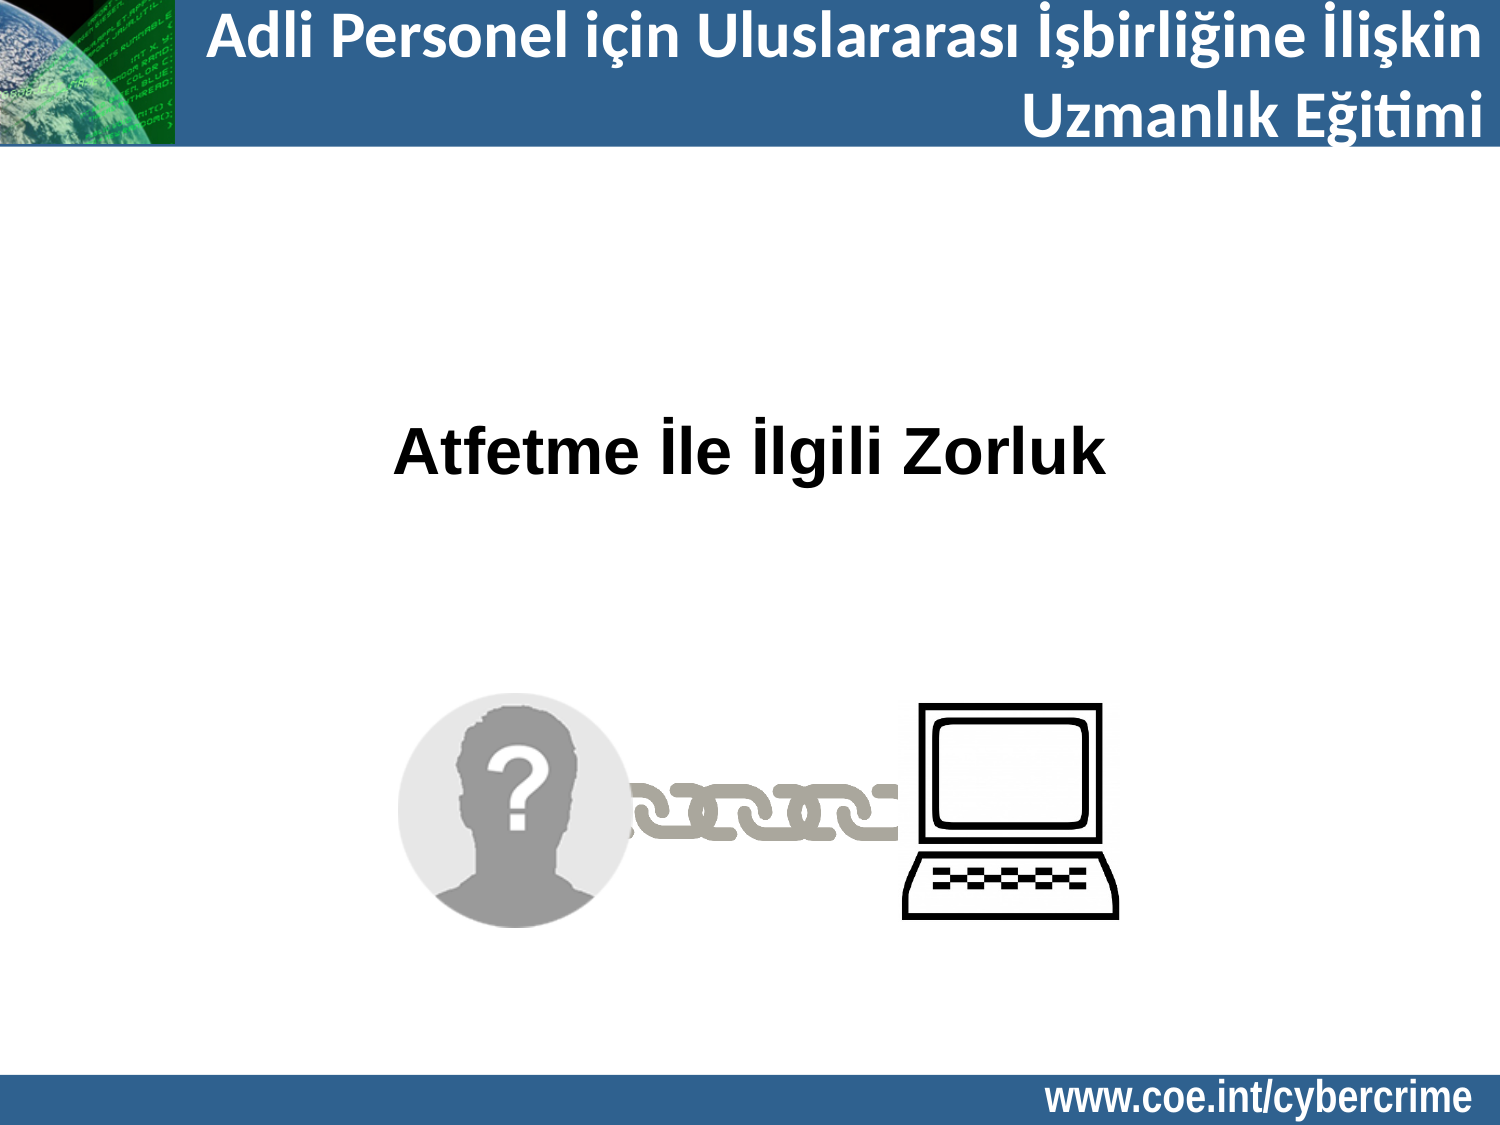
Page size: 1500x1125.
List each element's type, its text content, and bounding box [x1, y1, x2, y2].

text_box Adli Personel için Uluslararası İşbirliğine İlişkin Uzmanlık Eğitimi [177, 0, 1500, 149]
text_box Atfetme İle İlgili Zorluk [50, 352, 1450, 496]
text_box [0, 1073, 1030, 1125]
picture [0, 0, 175, 144]
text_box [397, 693, 1459, 1006]
text_box www.coe.int/cybercrime [1030, 1059, 1500, 1125]
